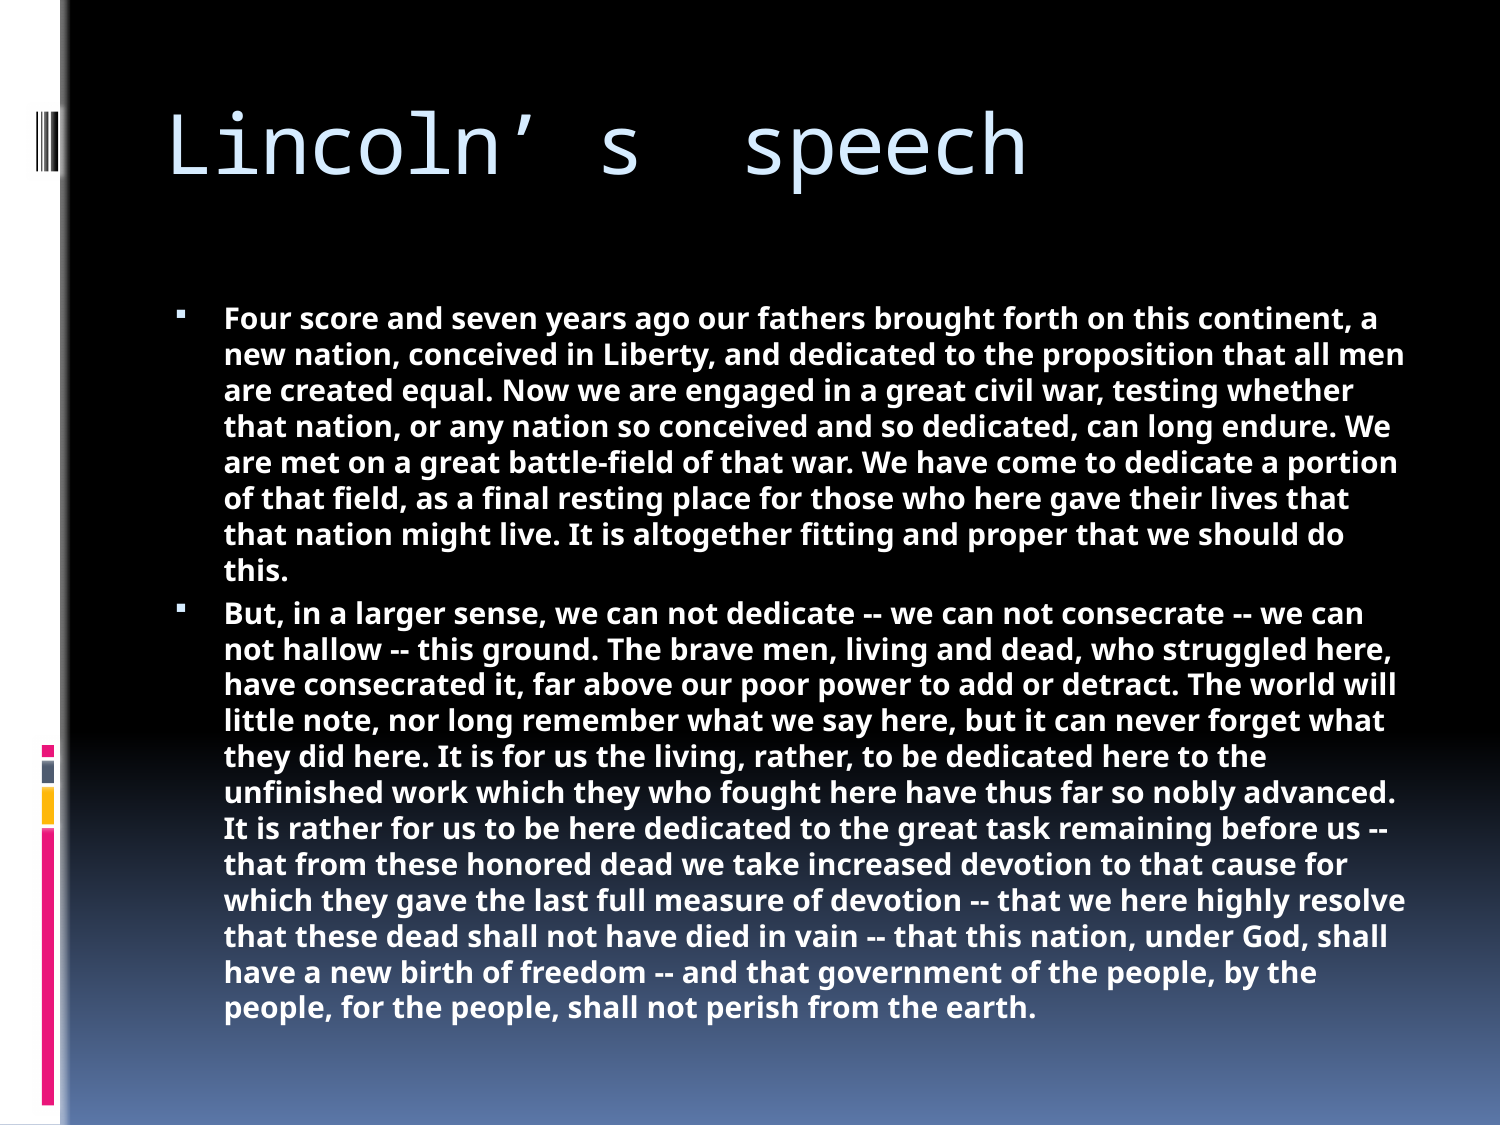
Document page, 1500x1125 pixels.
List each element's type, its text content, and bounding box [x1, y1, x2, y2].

list Four score and seven years ago our fathers brought forth on this continent, a new nation, conceived in Liberty, and dedicated to the proposition that all men are created equal. Now we are engaged in a great civil war, testing whether that nation, or any nation so conceived and so dedicated, can long endure. We are met on a great battle-field of that war. We have come to dedicate a portion of that field, as a final resting place for those who here gave their lives that that nation might live. It is altogether fitting and proper that we should do this. But, in a larger sense, we can not dedicate -- we can not consecrate -- we can not hallow -- this ground. The brave men, living and dead, who struggled here, have consecrated it, far above our poor power to add or detract. The world will little note, nor long remember what we say here, but it can never forget what they did here. It is for us the living, rather, to be dedicated here to the unfinished work which they who fought here have thus far so nobly advanced. It is rather for us to be here dedicated to the great task remaining before us -- that from these honored dead we take increased devotion to that cause for which they gave the last full measure of devotion -- that we here highly resolve that these dead shall not have died in vain -- that this nation, under God, shall have a new birth of freedom -- and that government of the people, by the people, for the people, shall not perish from the earth. [150, 292, 1425, 1043]
title Lincoln’ s speech [150, 83, 1425, 234]
